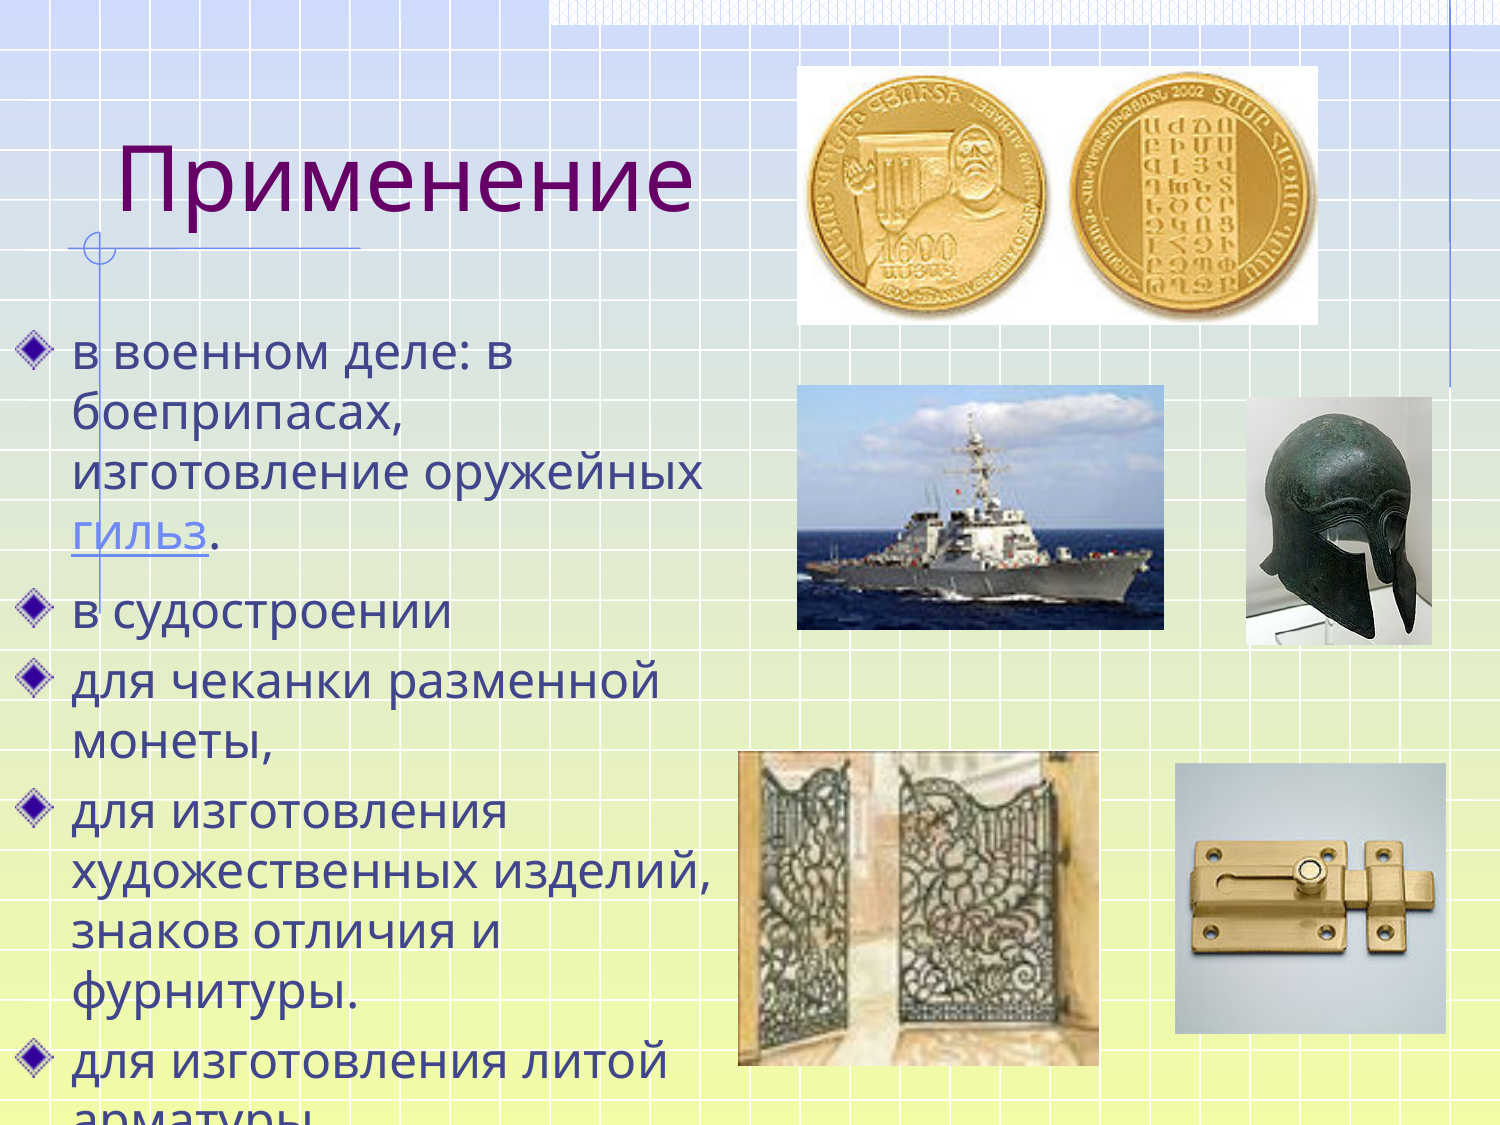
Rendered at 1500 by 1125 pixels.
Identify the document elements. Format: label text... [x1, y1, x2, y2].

picture [15, 330, 54, 370]
title Применение [99, 49, 1376, 238]
picture [796, 66, 1319, 325]
picture [796, 385, 1164, 630]
list в военном деле: в боеприпасах, изготовление оружейных гильз. в судостроении для чеканки разменной монеты, для изготовления художественных изделий, знаков отличия и фурнитуры. для изготовления литой арматуры [0, 312, 763, 1125]
picture [15, 788, 54, 828]
picture [738, 751, 1099, 1067]
picture [15, 1038, 54, 1078]
picture [15, 658, 54, 698]
picture [15, 588, 54, 628]
picture [1245, 396, 1432, 646]
picture [1174, 763, 1446, 1034]
